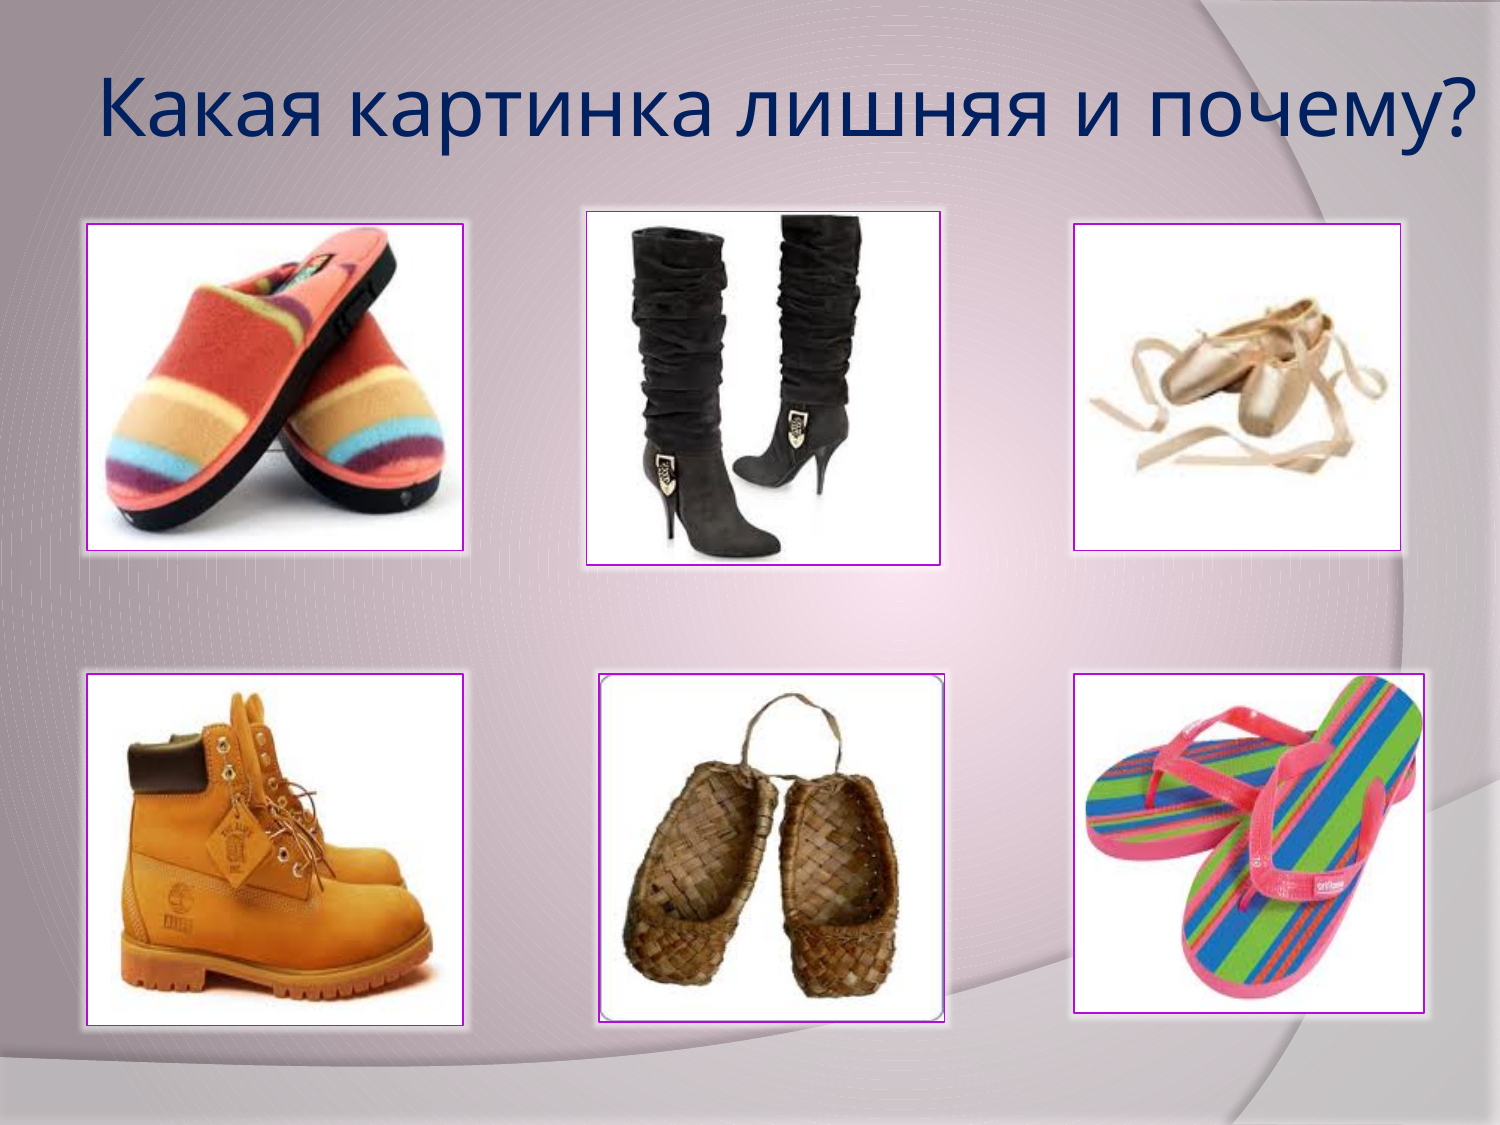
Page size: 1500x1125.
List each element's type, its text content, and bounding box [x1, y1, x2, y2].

picture [1074, 674, 1424, 1013]
picture [87, 224, 463, 551]
picture [1074, 224, 1401, 551]
title Какая картинка лишняя и почему? [75, 45, 1500, 163]
picture [599, 674, 944, 1022]
picture [587, 212, 940, 565]
picture [87, 674, 463, 1026]
